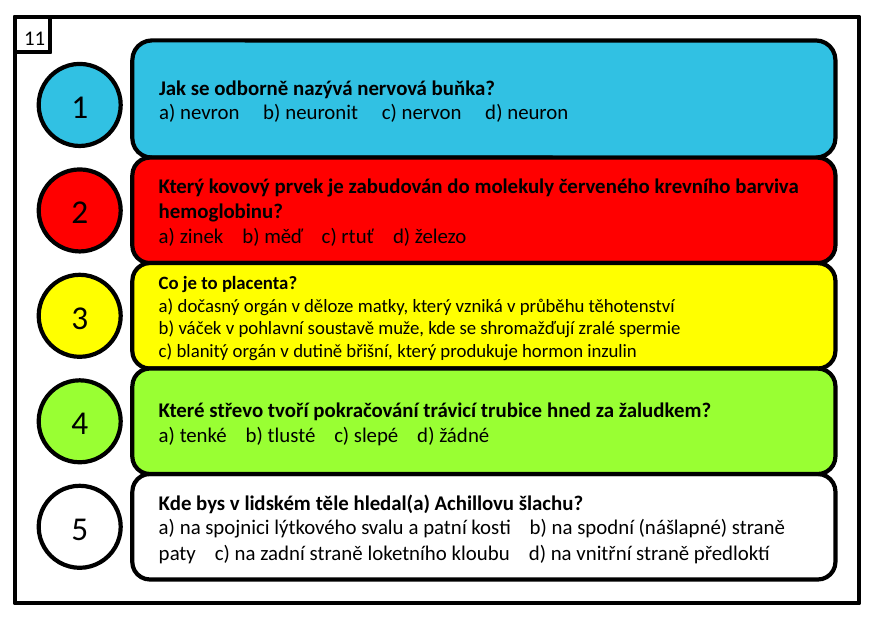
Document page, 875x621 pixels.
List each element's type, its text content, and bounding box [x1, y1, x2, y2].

text_box Které střevo tvoří pokračování trávicí trubice hned za žaludkem? a) tenké b) tlusté c) slepé d) žádné [130, 366, 838, 477]
text_box Kde bys v lidském těle hledal(a) Achillovu šlachu? a) na spojnici lýtkového svalu a patní kosti b) na spodní (nášlapné) straně paty c) na zadní straně loketního kloubu d) na vnitřní straně předloktí [130, 474, 838, 582]
text_box [13, 15, 861, 605]
text_box 2 [36, 167, 123, 254]
text_box 5 [36, 483, 123, 570]
text_box Co je to placenta? a) dočasný orgán v děloze matky, který vzniká v průběhu těhotenství b) váček v pohlavní soustavě muže, kde se shromažďují zralé spermie c) blanitý orgán v dutině břišní, který produkuje hormon inzulin [130, 260, 838, 368]
text_box Který kovový prvek je zabudován do molekuly červeného krevního barviva hemoglobinu? a) zinek b) měď c) rtuť d) železo [130, 155, 838, 263]
text_box 3 [36, 272, 123, 359]
text_box 4 [36, 378, 123, 465]
text_box Jak se odborně nazývá nervová buňka? a) nevron b) neuronit c) nervon d) neuron [130, 38, 838, 157]
text_box 1 [36, 61, 123, 149]
text_box 11 [0, 17, 63, 57]
